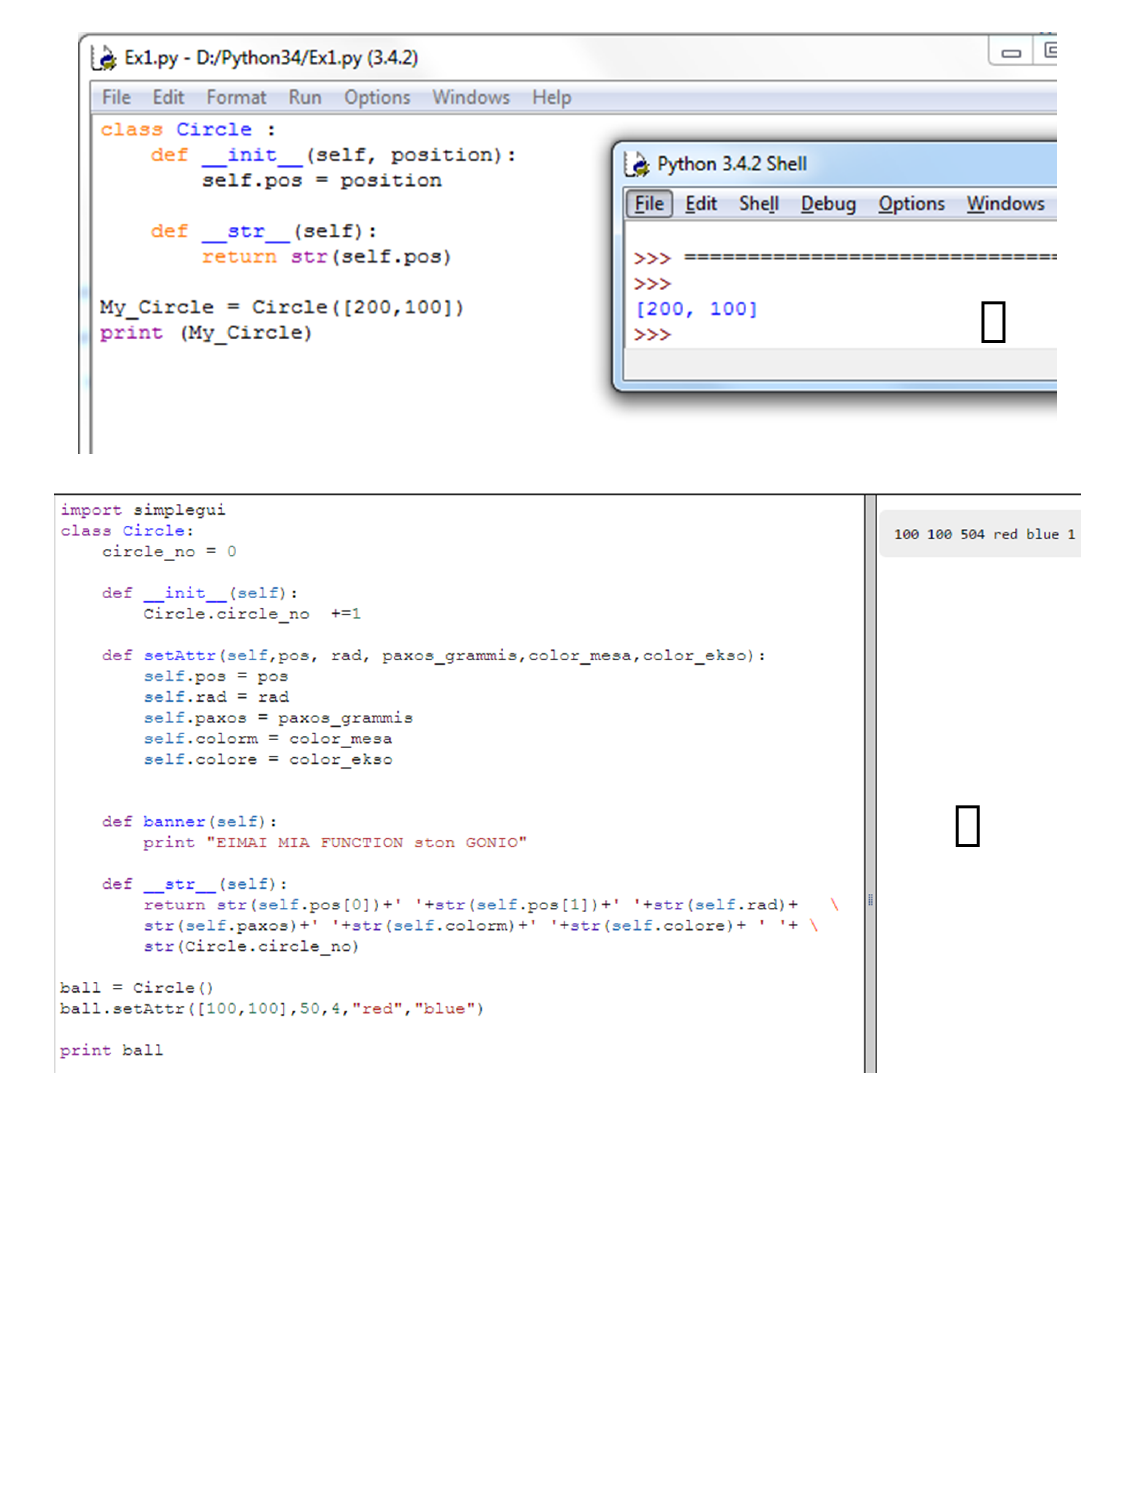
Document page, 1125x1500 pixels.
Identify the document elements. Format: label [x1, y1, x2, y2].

picture [77, 32, 1057, 454]
picture [54, 489, 1081, 1074]
